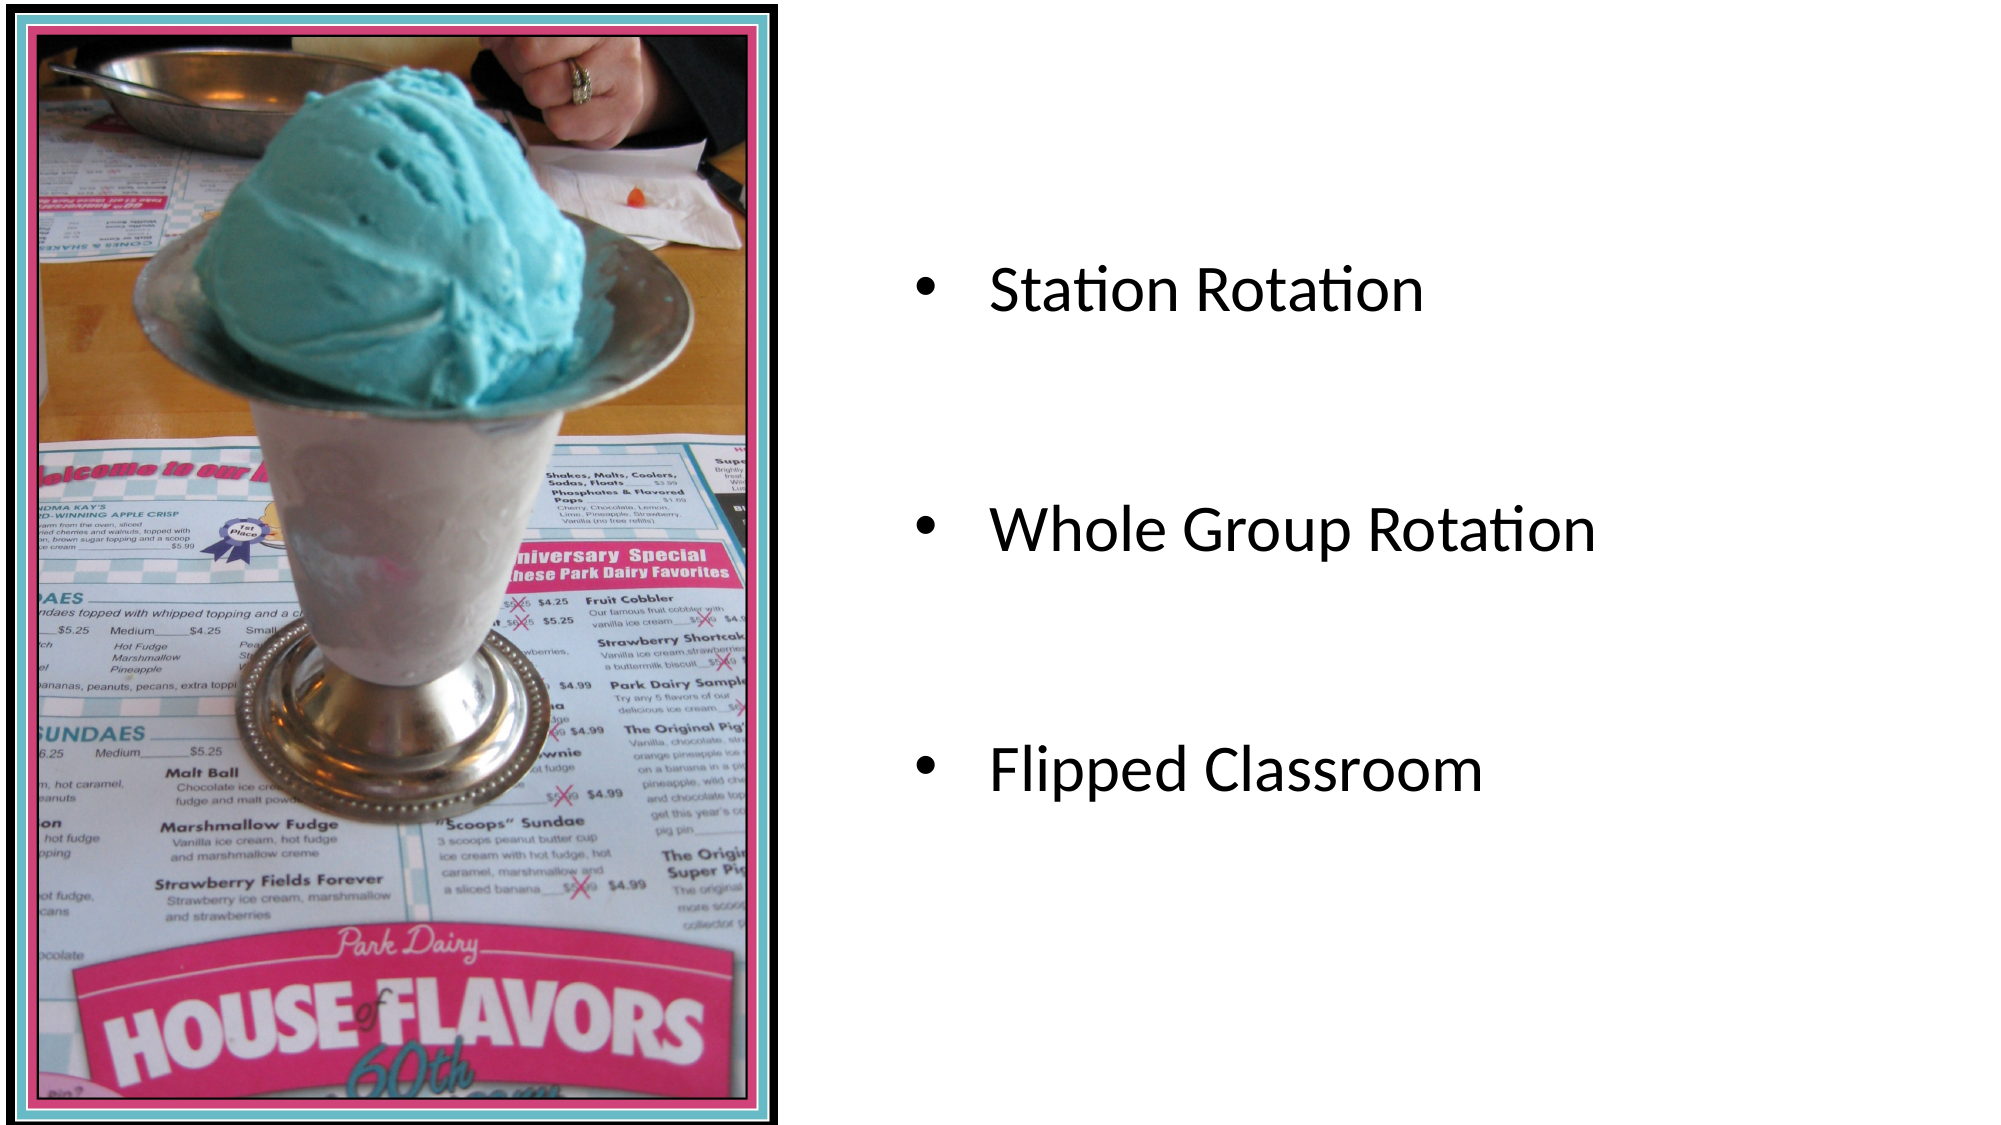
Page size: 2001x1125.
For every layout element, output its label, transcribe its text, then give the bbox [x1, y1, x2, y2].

text_box Station Rotation Whole Group Rotation Flipped Classroom [900, 237, 1913, 812]
picture [5, 4, 778, 1125]
